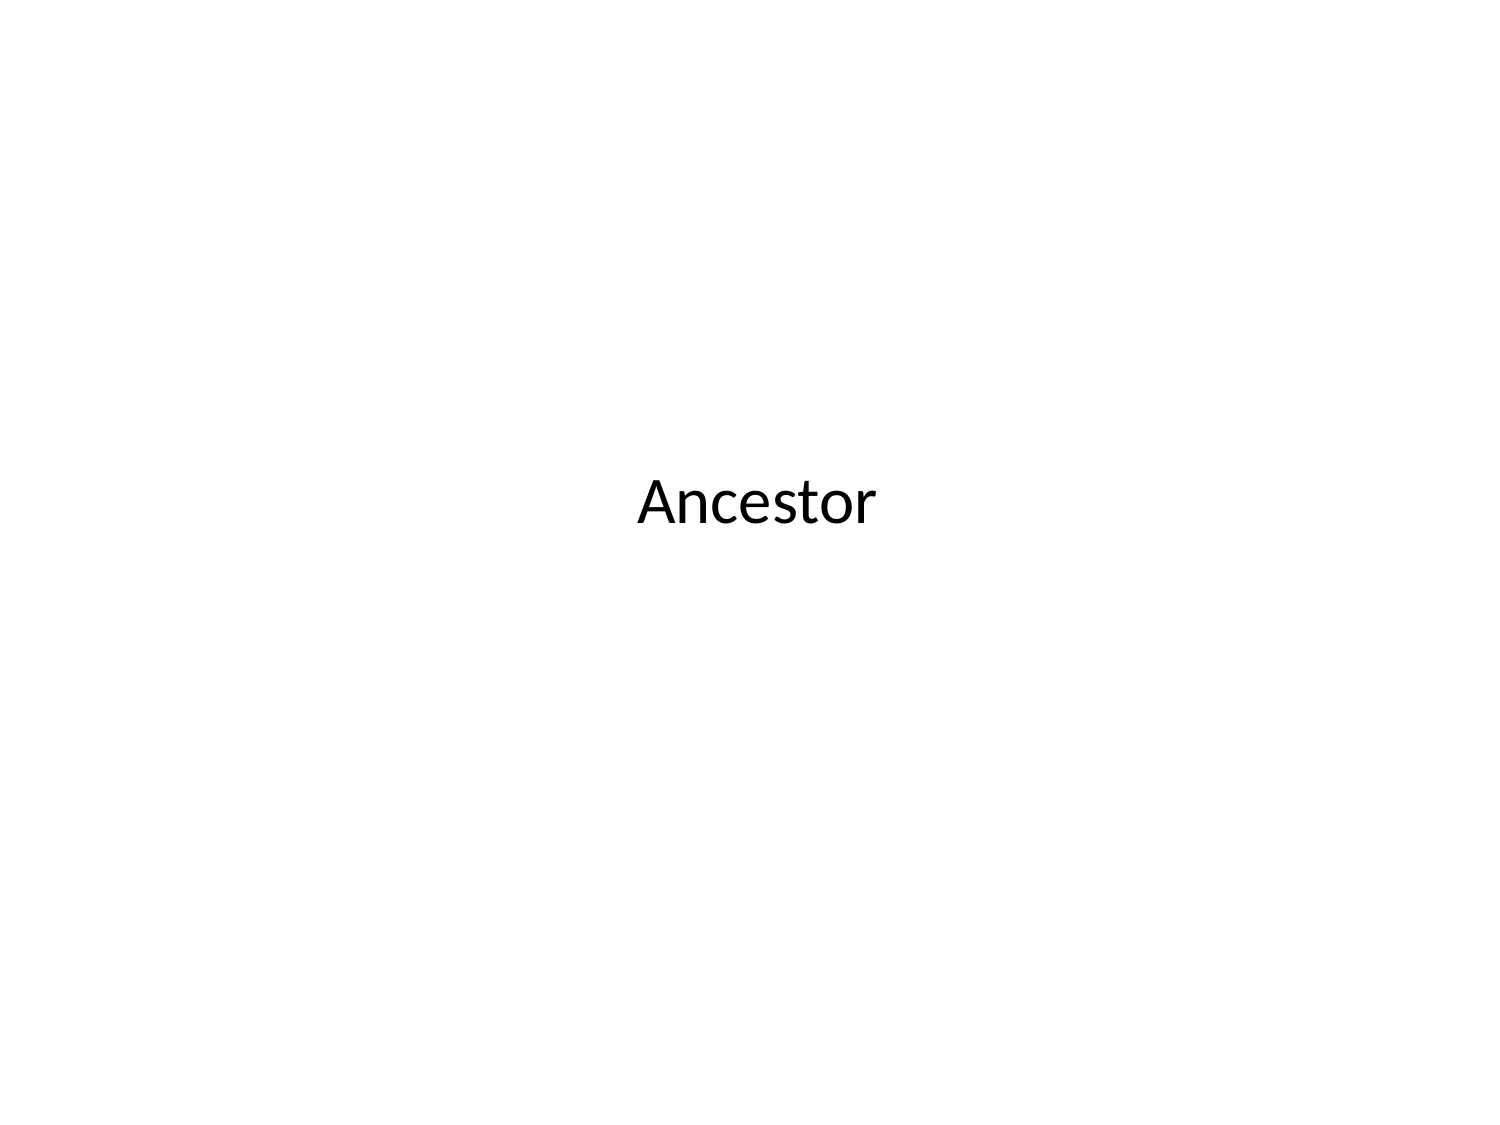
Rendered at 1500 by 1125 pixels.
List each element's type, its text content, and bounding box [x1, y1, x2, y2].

list Ancestor [75, 262, 1425, 1005]
